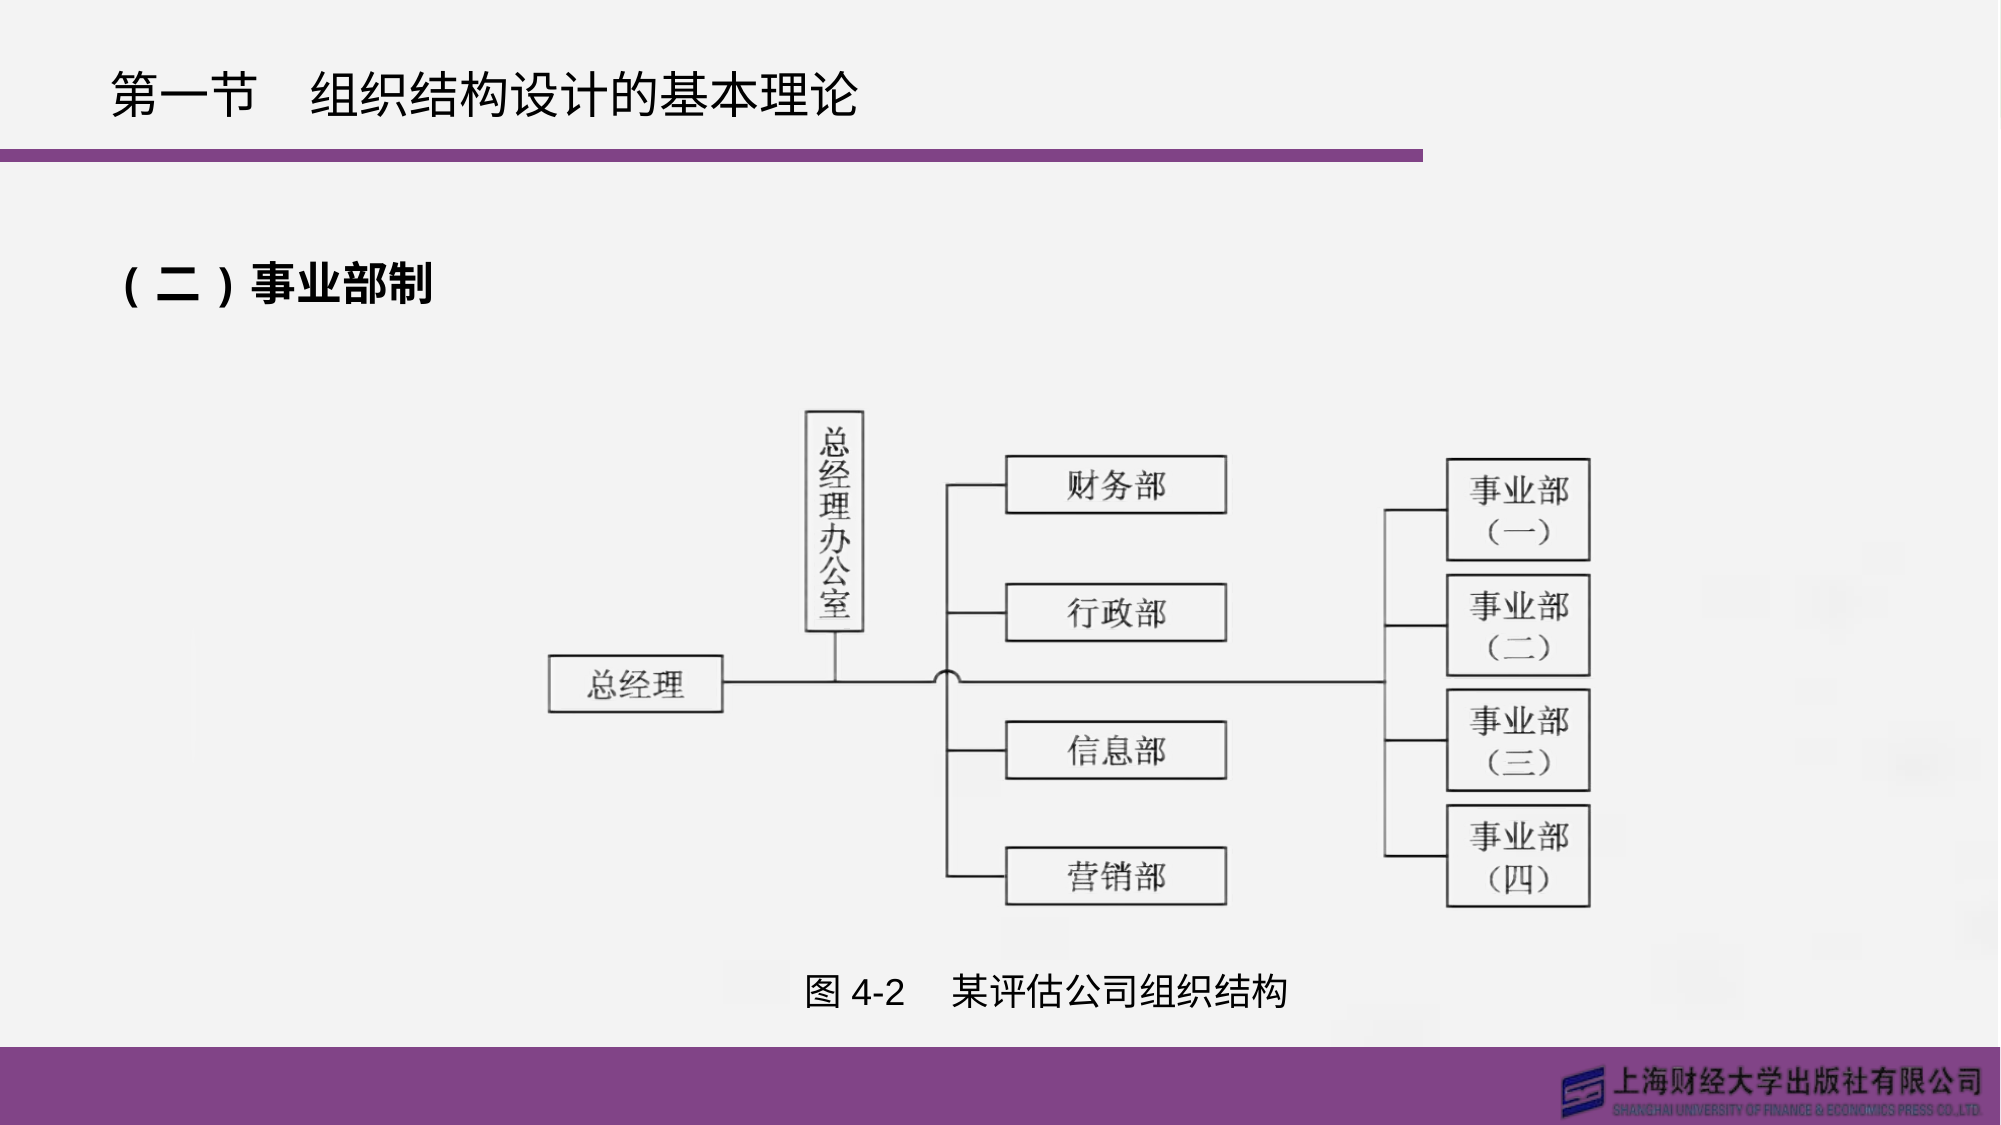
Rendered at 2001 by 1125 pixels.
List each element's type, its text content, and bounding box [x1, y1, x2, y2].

title 第一节 组织结构设计的基本理论 [94, 42, 1451, 146]
text_box 图4-2 某评估公司组织结构 [630, 960, 1464, 1020]
picture [0, 0, 2001, 1125]
list (二)事业部制 [102, 233, 1898, 1032]
